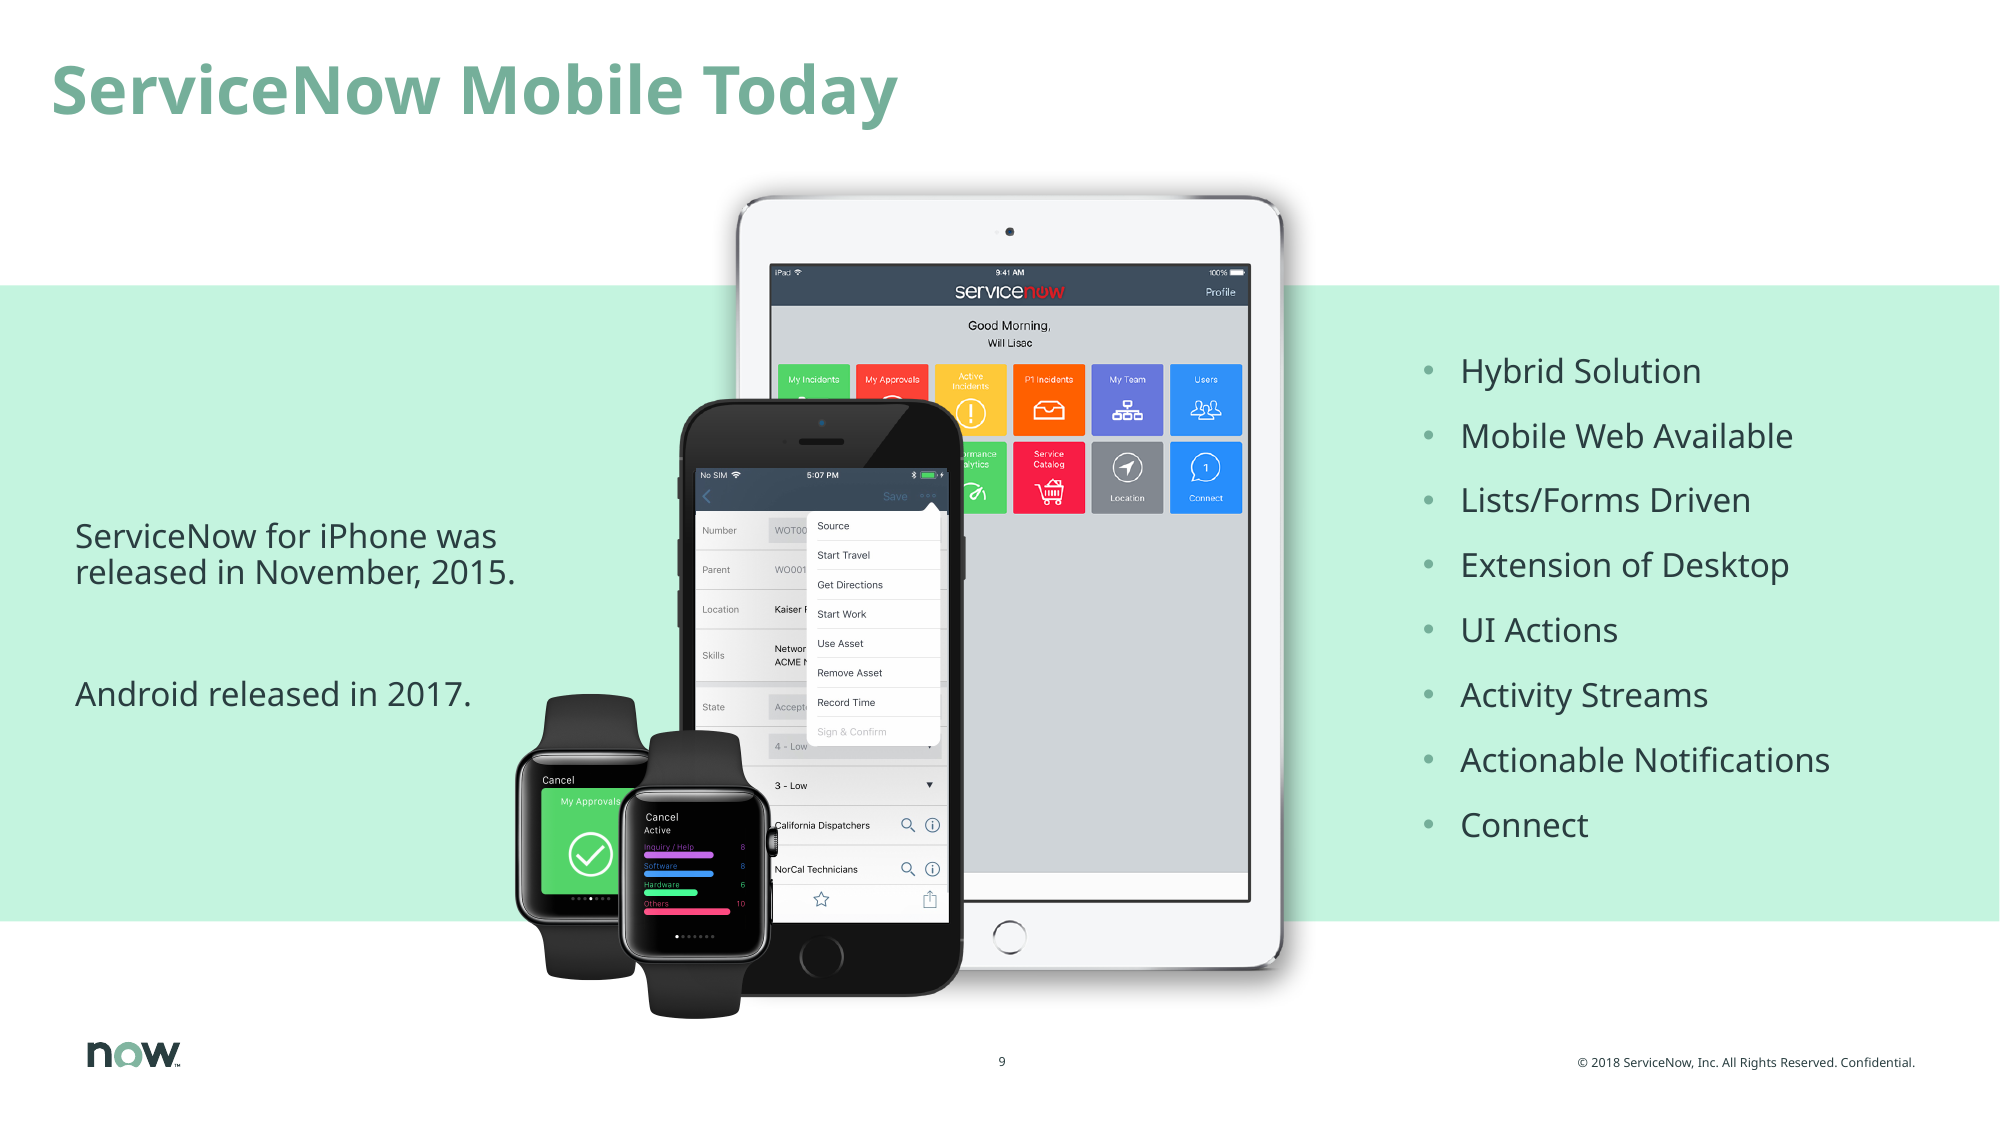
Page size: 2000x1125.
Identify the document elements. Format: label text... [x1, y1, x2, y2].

text_box Hybrid Solution Mobile Web Available Lists/Forms Driven Extension of Desktop UI Actions Activity Streams Actionable Notifications Connect [1408, 342, 1851, 1036]
picture [734, 195, 1284, 973]
text_box ServiceNow Mobile Today [36, 18, 1879, 129]
text_box ServiceNow for iPhone was released in November, 2015. Android released in 2017. [60, 512, 577, 703]
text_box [401, 647, 886, 1066]
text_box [611, 292, 1031, 1038]
text_box [0, 285, 716, 922]
text_box [1310, 285, 2000, 922]
